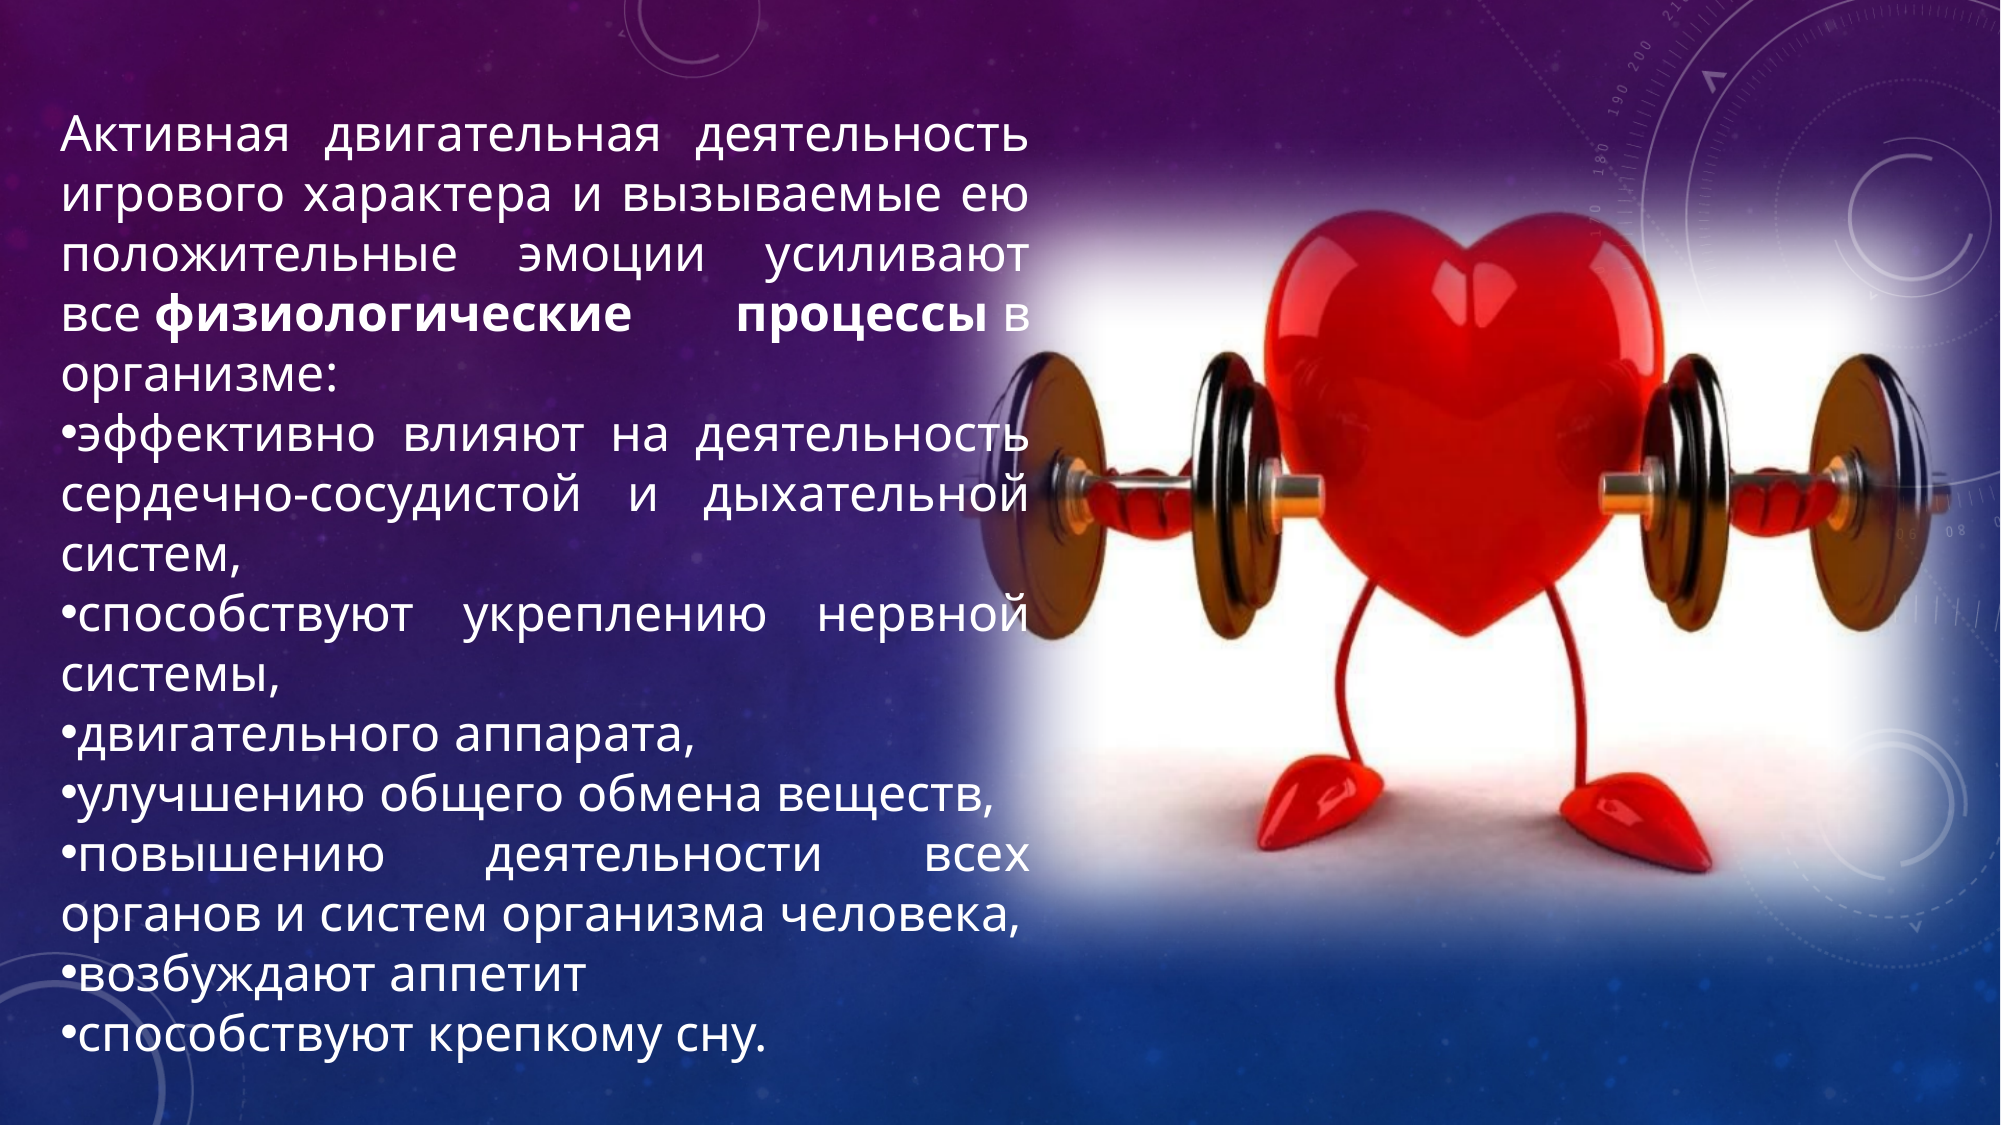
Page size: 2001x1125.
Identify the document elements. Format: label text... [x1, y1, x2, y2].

text_box Активная двигательная деятельность игрового характера и вызываемые ею положительные эмоции усиливают все физиологические процессы в организме: эффективно влияют на деятельность сердечно-сосудистой и дыхательной систем, способствуют укреплению нервной системы, двигательного аппарата, улучшению общего обмена веществ, повышению деятельности всех органов и систем организма человека, возбуждают аппетит способствуют крепкому сну. [45, 94, 1046, 1070]
picture [0, 0, 2001, 1125]
